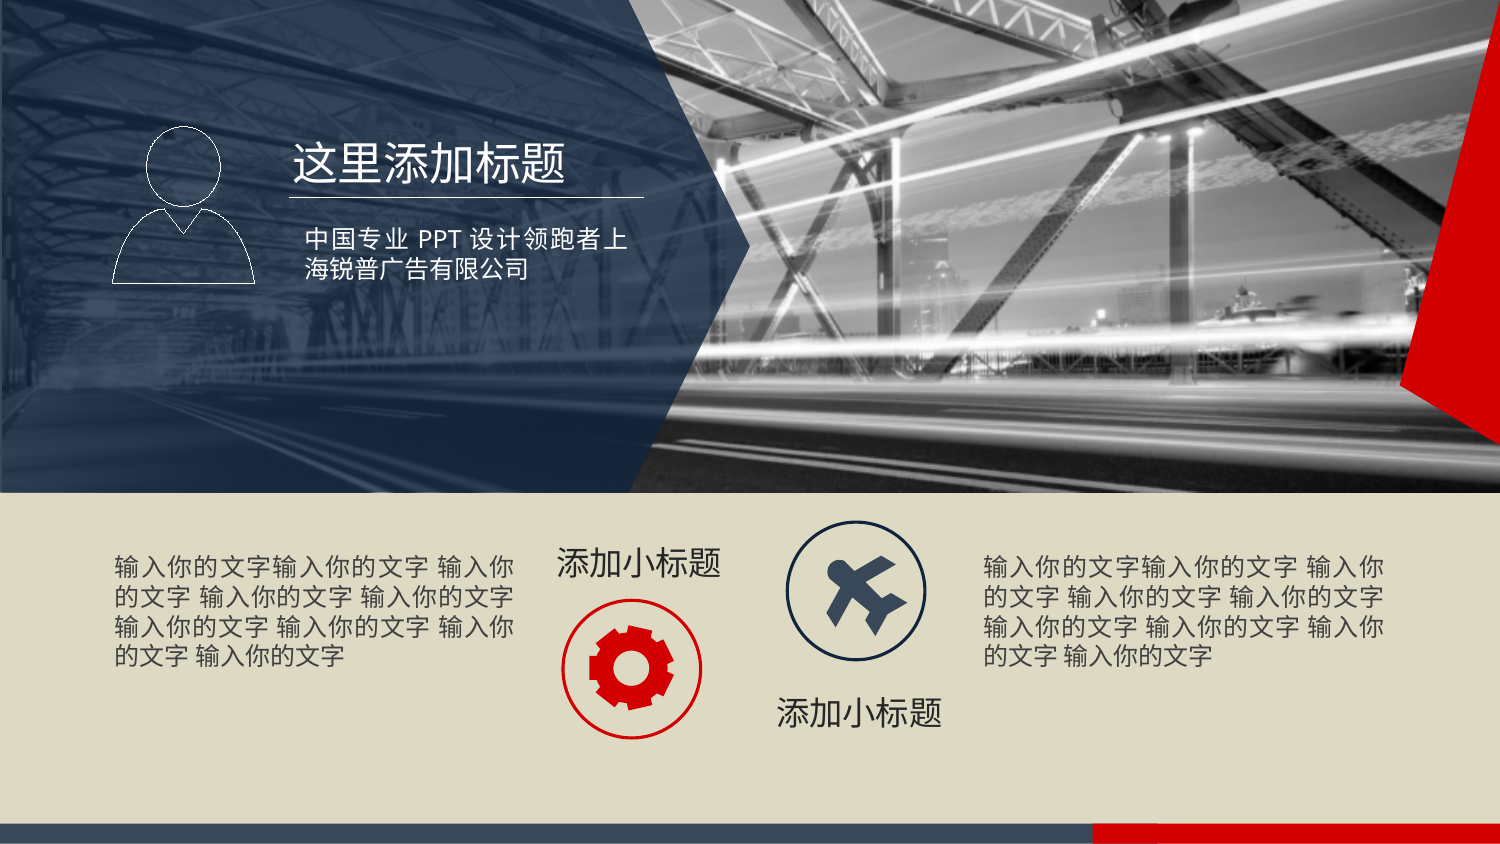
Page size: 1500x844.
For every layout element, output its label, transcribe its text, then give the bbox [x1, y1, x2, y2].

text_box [562, 600, 701, 739]
text_box 输入你的文字输入你的文字 输入你的文字 输入你的文字 输入你的文字 输入你的文字 输入你的文字 输入你的文字 输入你的文字 [968, 543, 1400, 679]
text_box [1090, 821, 1500, 844]
text_box 添加小标题 [541, 535, 762, 590]
picture [2, 0, 1500, 493]
text_box 添加小标题 [761, 685, 983, 740]
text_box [786, 521, 926, 660]
text_box 输入你的文字输入你的文字 输入你的文字 输入你的文字 输入你的文字 输入你的文字 输入你的文字 输入你的文字 输入你的文字 [100, 543, 531, 679]
text_box [0, 821, 1090, 844]
